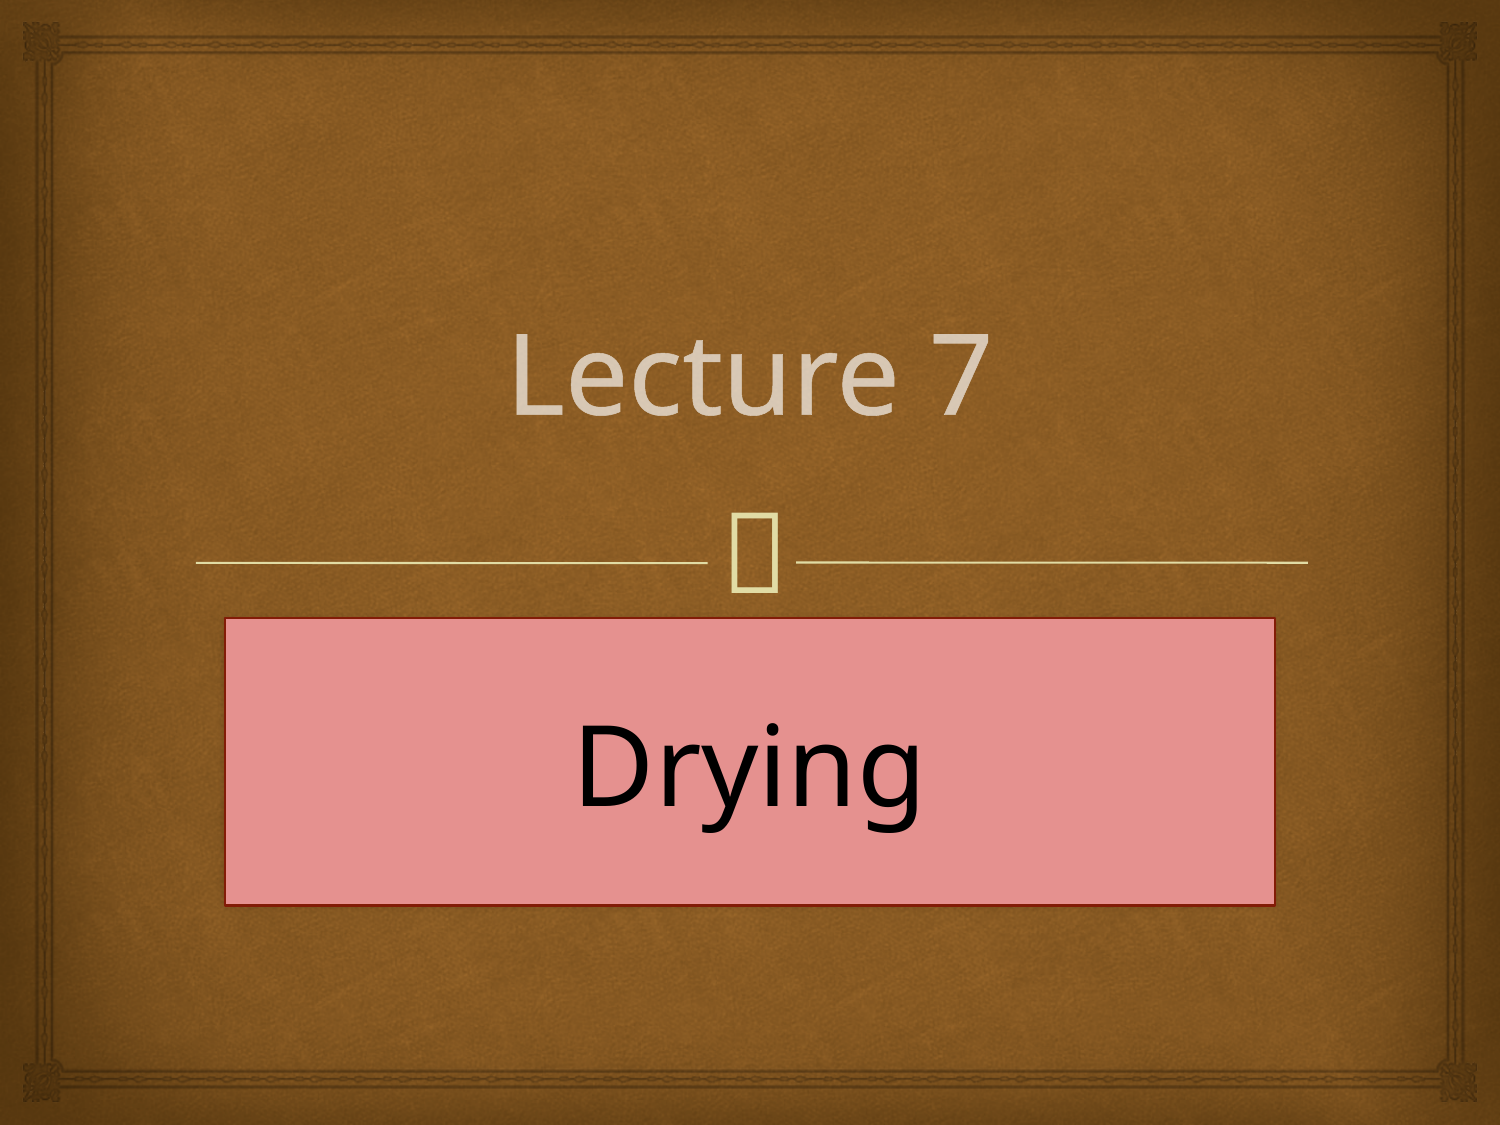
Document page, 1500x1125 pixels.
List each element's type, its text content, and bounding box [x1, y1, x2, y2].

title Lecture 7 [194, 227, 1306, 512]
picture [0, 0, 1500, 1125]
subtitle Drying [224, 617, 1276, 907]
